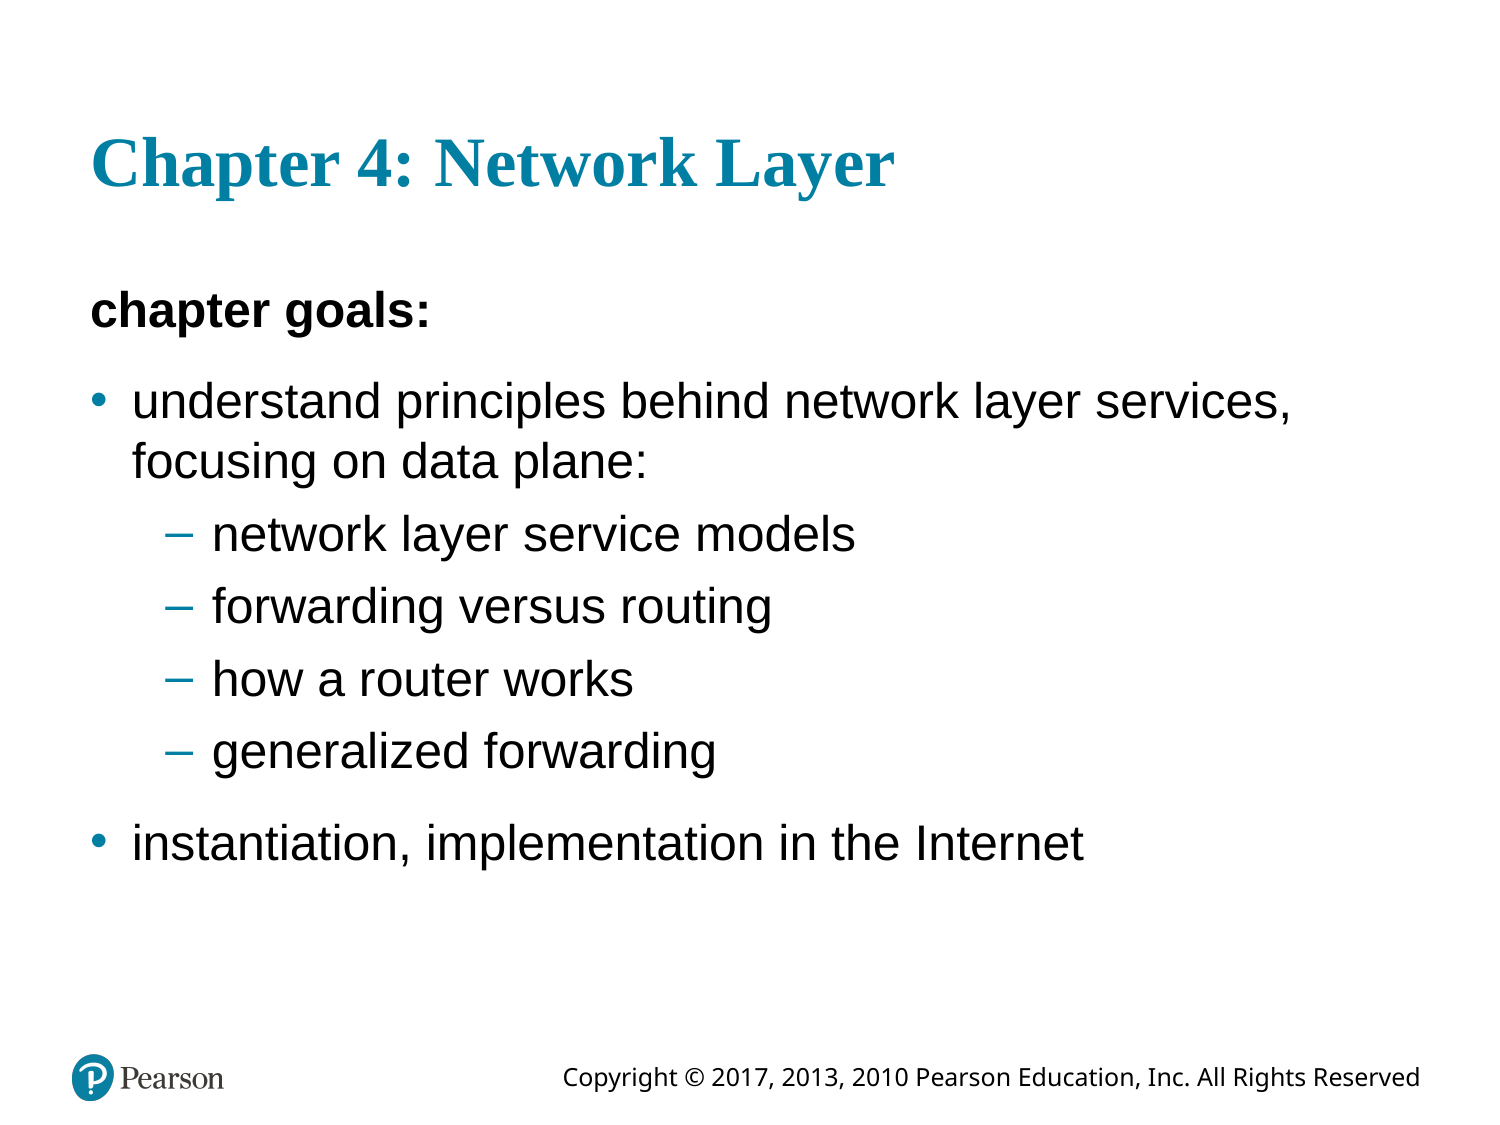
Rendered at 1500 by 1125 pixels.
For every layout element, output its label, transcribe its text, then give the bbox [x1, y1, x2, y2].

list chapter goals: understand principles behind network layer services, focusing on data plane: network layer service models forwarding versus routing how a router works generalized forwarding instantiation, implementation in the Internet [75, 262, 1425, 1005]
picture [72, 1054, 88, 1070]
title Chapter 4: Network Layer [75, 35, 1425, 216]
picture [80, 1063, 106, 1088]
picture [72, 1087, 83, 1101]
picture [98, 1054, 224, 1101]
